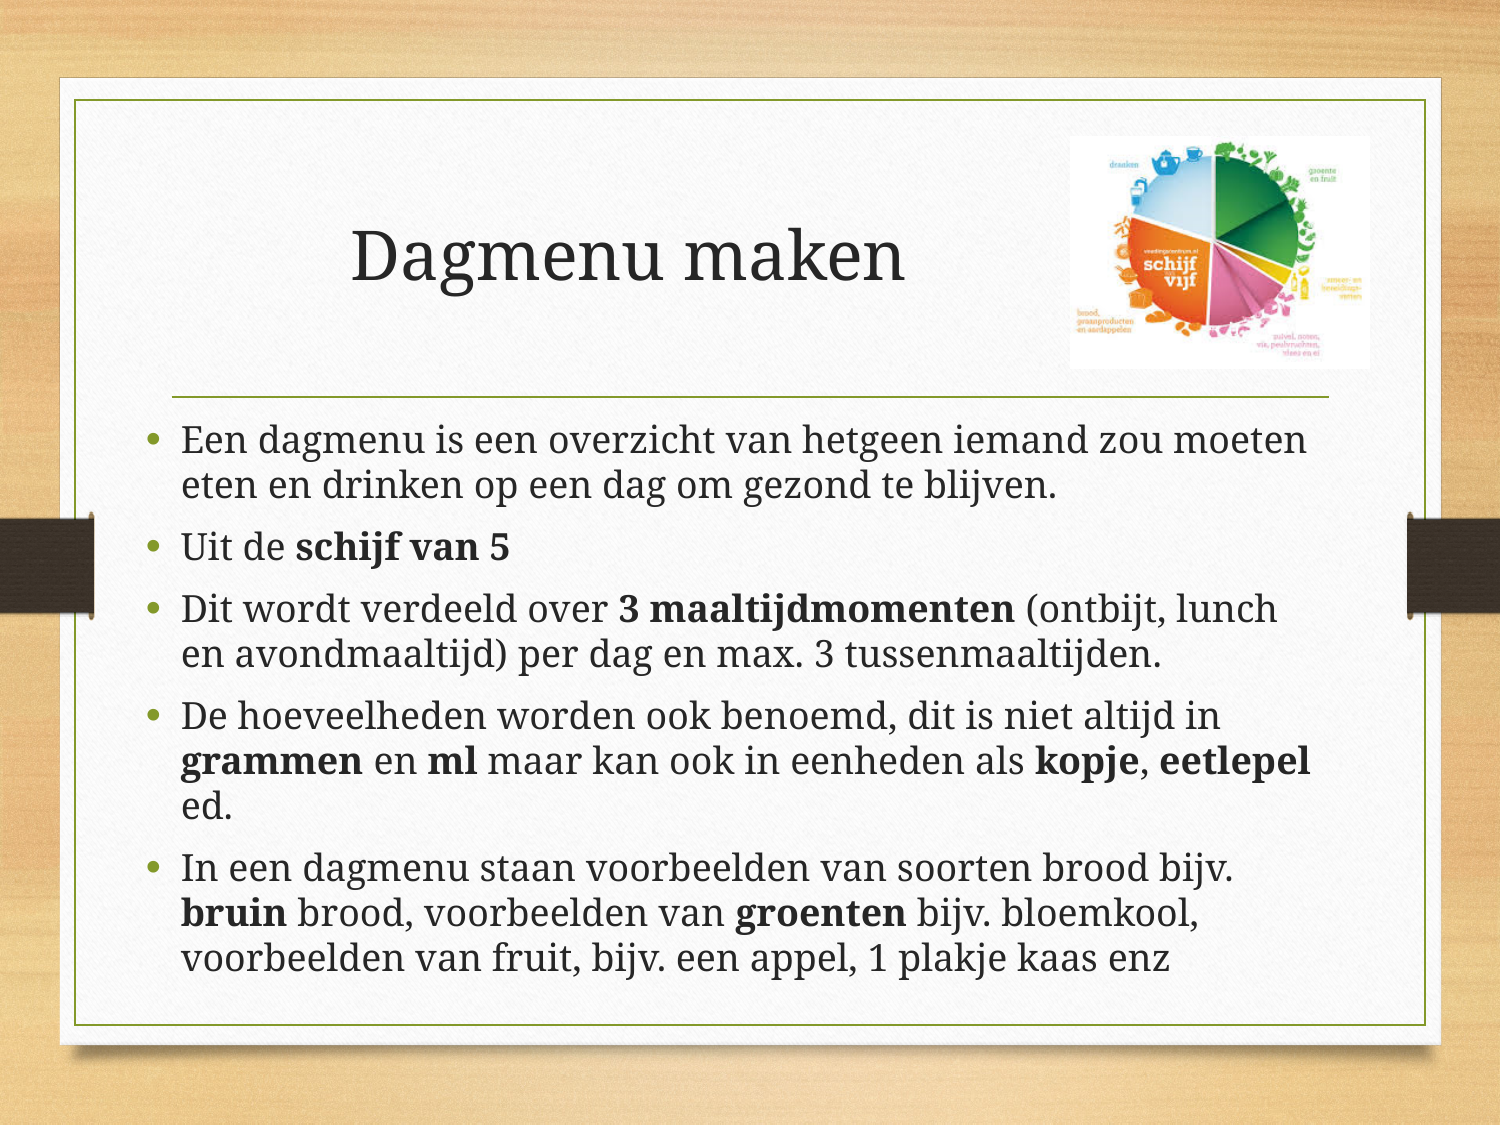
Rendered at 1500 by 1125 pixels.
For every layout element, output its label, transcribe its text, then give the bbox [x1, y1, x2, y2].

picture [0, 0, 1500, 1125]
title Dagmenu maken [38, 172, 1069, 334]
list Een dagmenu is een overzicht van hetgeen iemand zou moeten eten en drinken op een dag om gezond te blijven. Uit de schijf van 5 Dit wordt verdeeld over 3 maaltijdmomenten (ontbijt, lunch en avondmaaltijd) per dag en max. 3 tussenmaaltijden. De hoeveelheden worden ook benoemd, dit is niet altijd in grammen en ml maar kan ook in eenheden als kopje, eetlepel ed. In een dagmenu staan voorbeelden van soorten brood bijv. bruin brood, voorbeelden van groenten bijv. bloemkool, voorbeelden van fruit, bijv. een appel, 1 plakje kaas enz [130, 408, 1332, 866]
